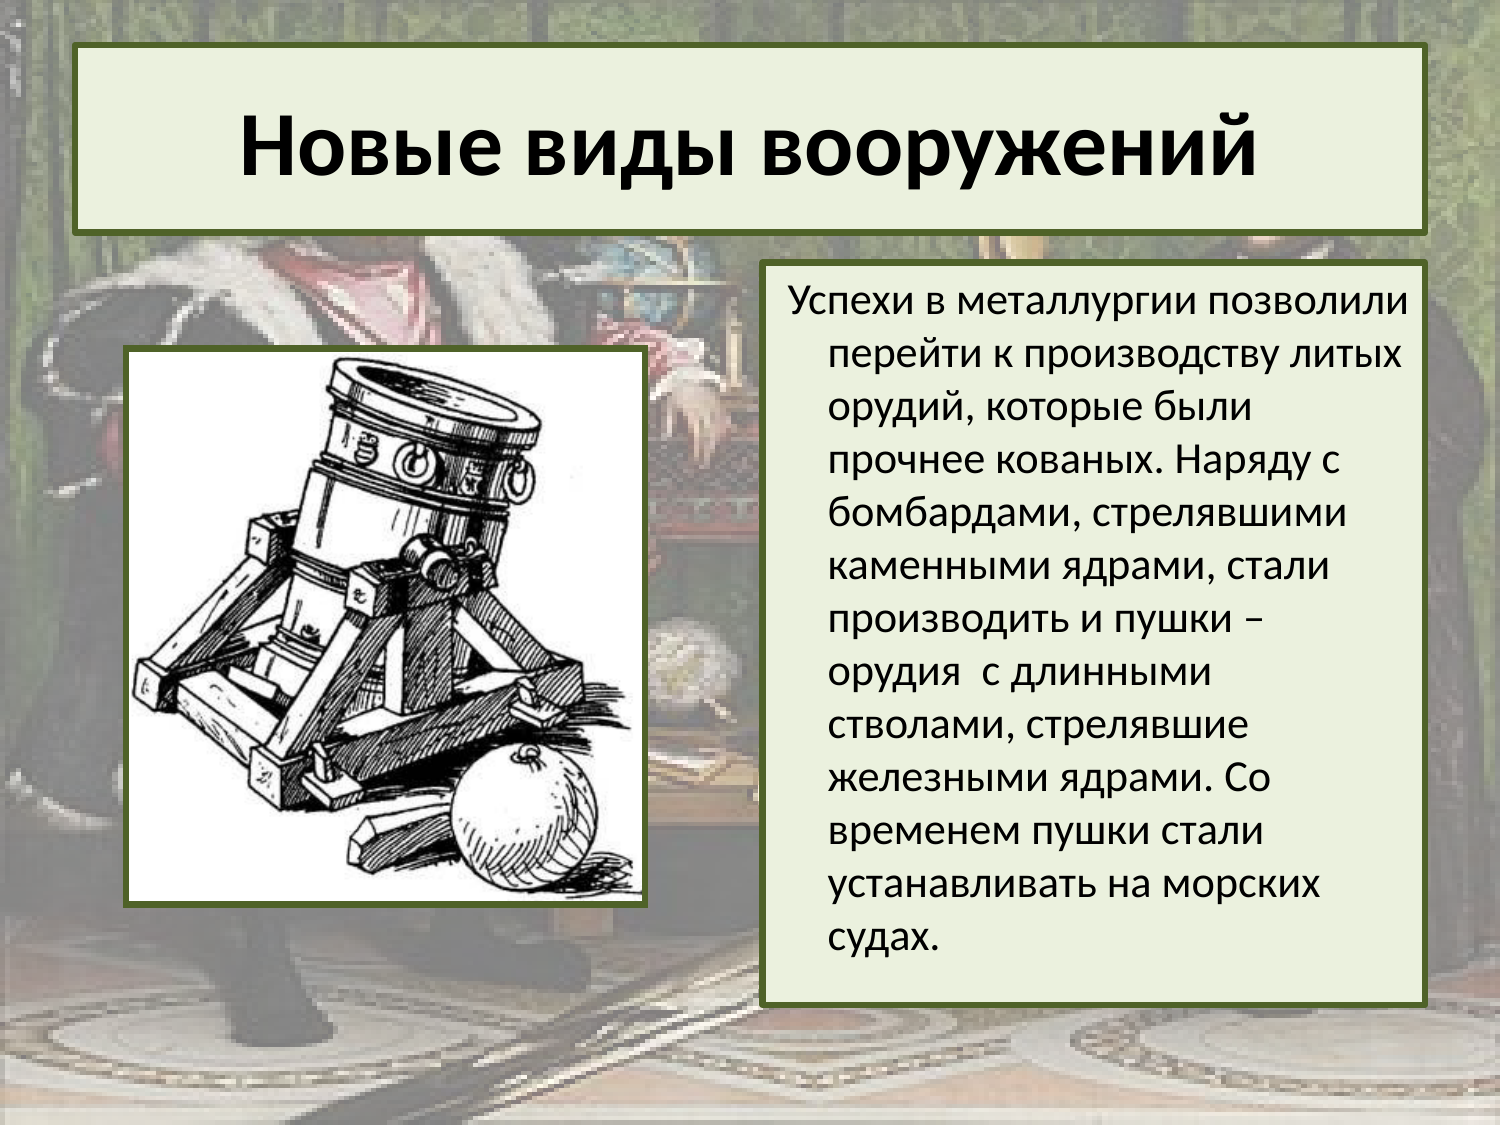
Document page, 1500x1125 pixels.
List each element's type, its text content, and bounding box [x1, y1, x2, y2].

list Успехи в металлургии позволили перейти к производству литых орудий, которые были прочнее кованых. Наряду с бомбардами, стрелявшими каменными ядрами, стали производить и пушки – орудия с длинными стволами, стрелявшие железными ядрами. Со временем пушки стали устанавливать на морских судах. [762, 262, 1425, 1005]
title Новые виды вооружений [75, 45, 1425, 233]
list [128, 351, 643, 902]
